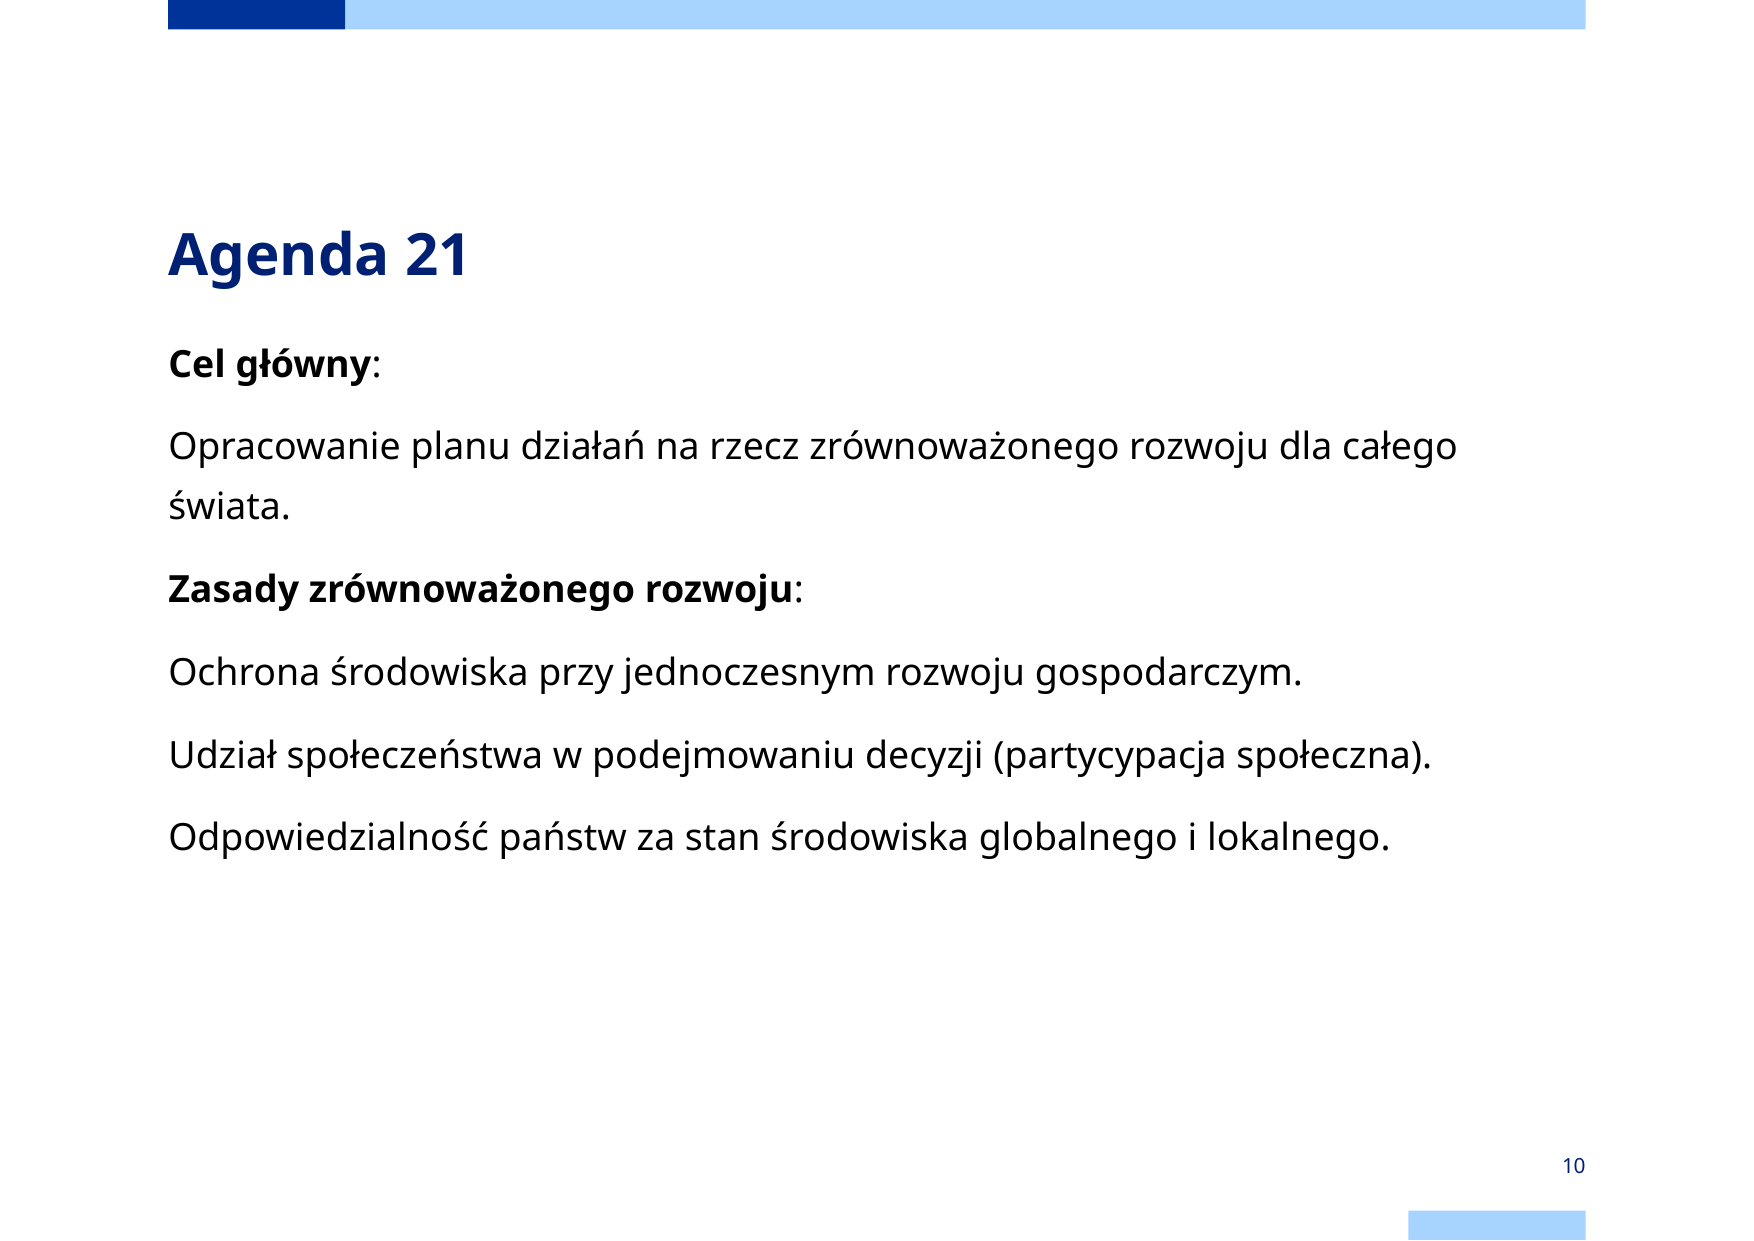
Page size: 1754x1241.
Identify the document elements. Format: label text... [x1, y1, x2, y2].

title Agenda 21 [168, 147, 1586, 324]
slide_number ‹#› [1408, 1151, 1586, 1182]
list Cel główny: Opracowanie planu działań na rzecz zrównoważonego rozwoju dla całego świata. Zasady zrównoważonego rozwoju: Ochrona środowiska przy jednoczesnym rozwoju gospodarczym. Udział społeczeństwa w podejmowaniu decyzji (partycypacja społeczna). Odpowiedzialność państw za stan środowiska globalnego i lokalnego. [168, 324, 1586, 1093]
